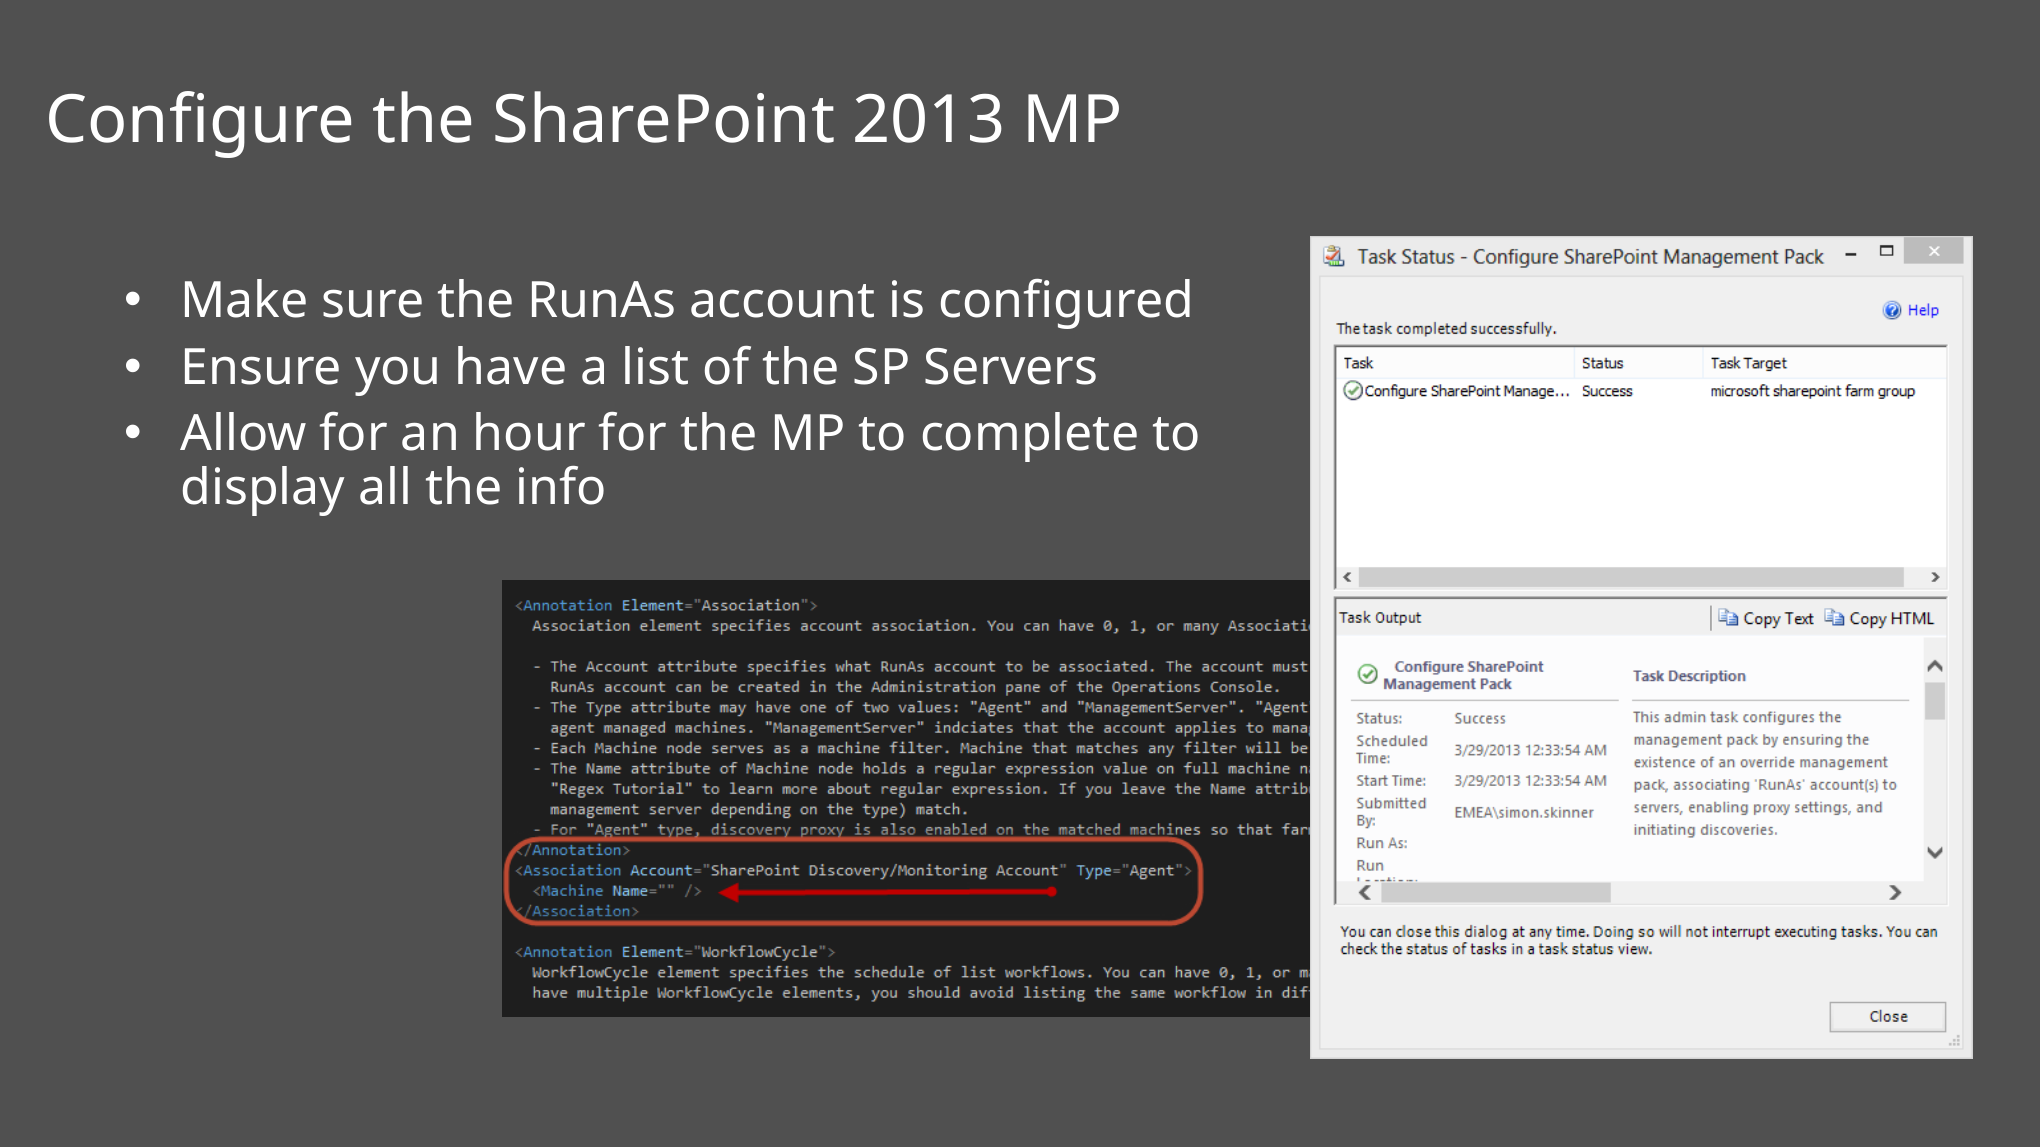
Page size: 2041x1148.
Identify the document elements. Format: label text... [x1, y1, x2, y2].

text_box Configure the SharePoint 2013 MP [15, 60, 1155, 181]
text_box Make sure the RunAs account is configured Ensure you have a list of the SP Servers Allow for an hour for the MP to complete to display all the info [94, 250, 1277, 540]
picture [502, 236, 1973, 1060]
